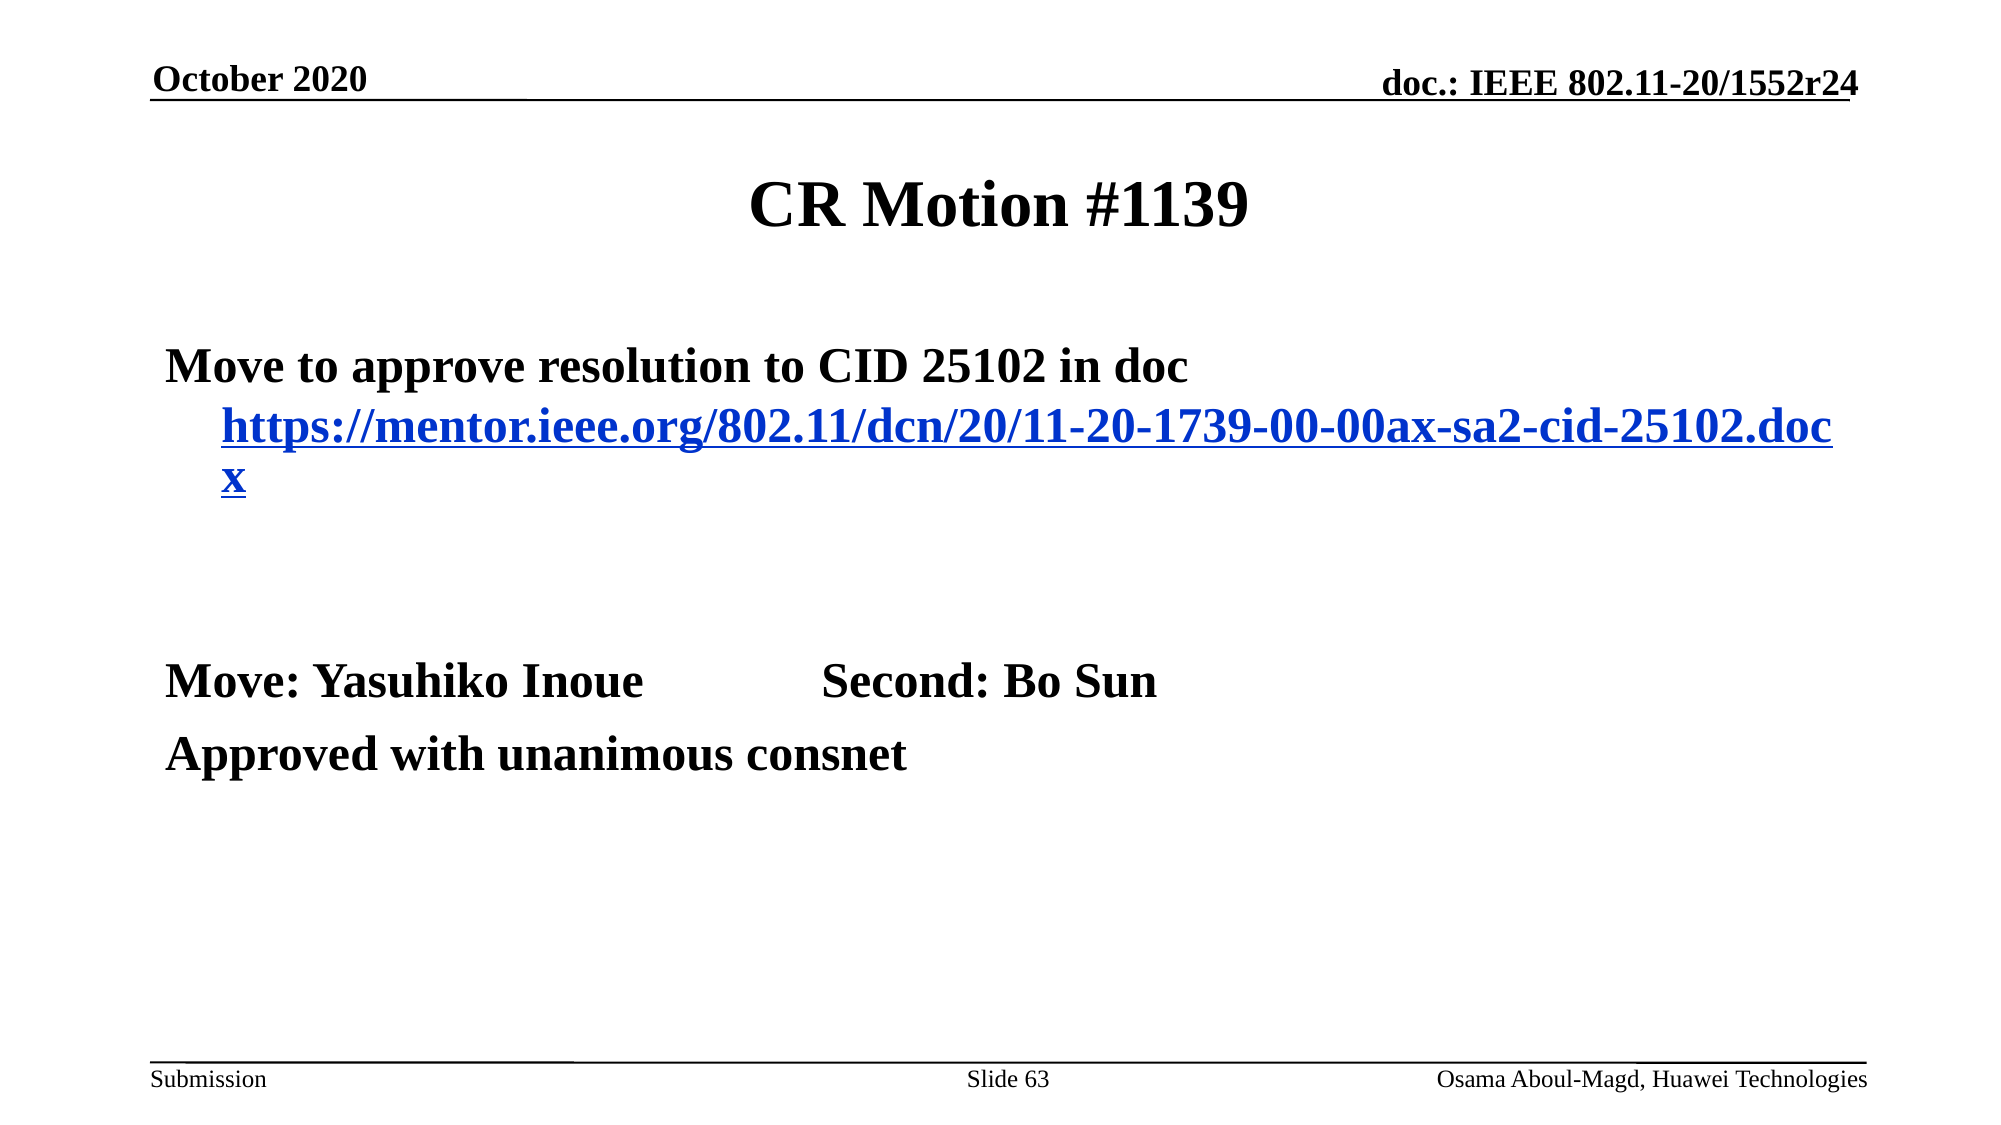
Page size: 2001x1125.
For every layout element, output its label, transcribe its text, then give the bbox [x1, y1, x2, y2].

footer Osama Aboul-Magd, Huawei Technologies [1171, 1061, 1869, 1093]
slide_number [152, 54, 563, 100]
slide_number Slide 63 [950, 1061, 1067, 1123]
title CR Motion #1139 [149, 112, 1850, 288]
list Move to approve resolution to CID 25102 in doc https://mentor.ieee.org/802.11/dcn/20/11-20-1739-00-00ax-sa2-cid-25102.docx Move: Yasuhiko Inoue Second: Bo Sun Approved with unanimous consnet [149, 324, 1850, 1000]
